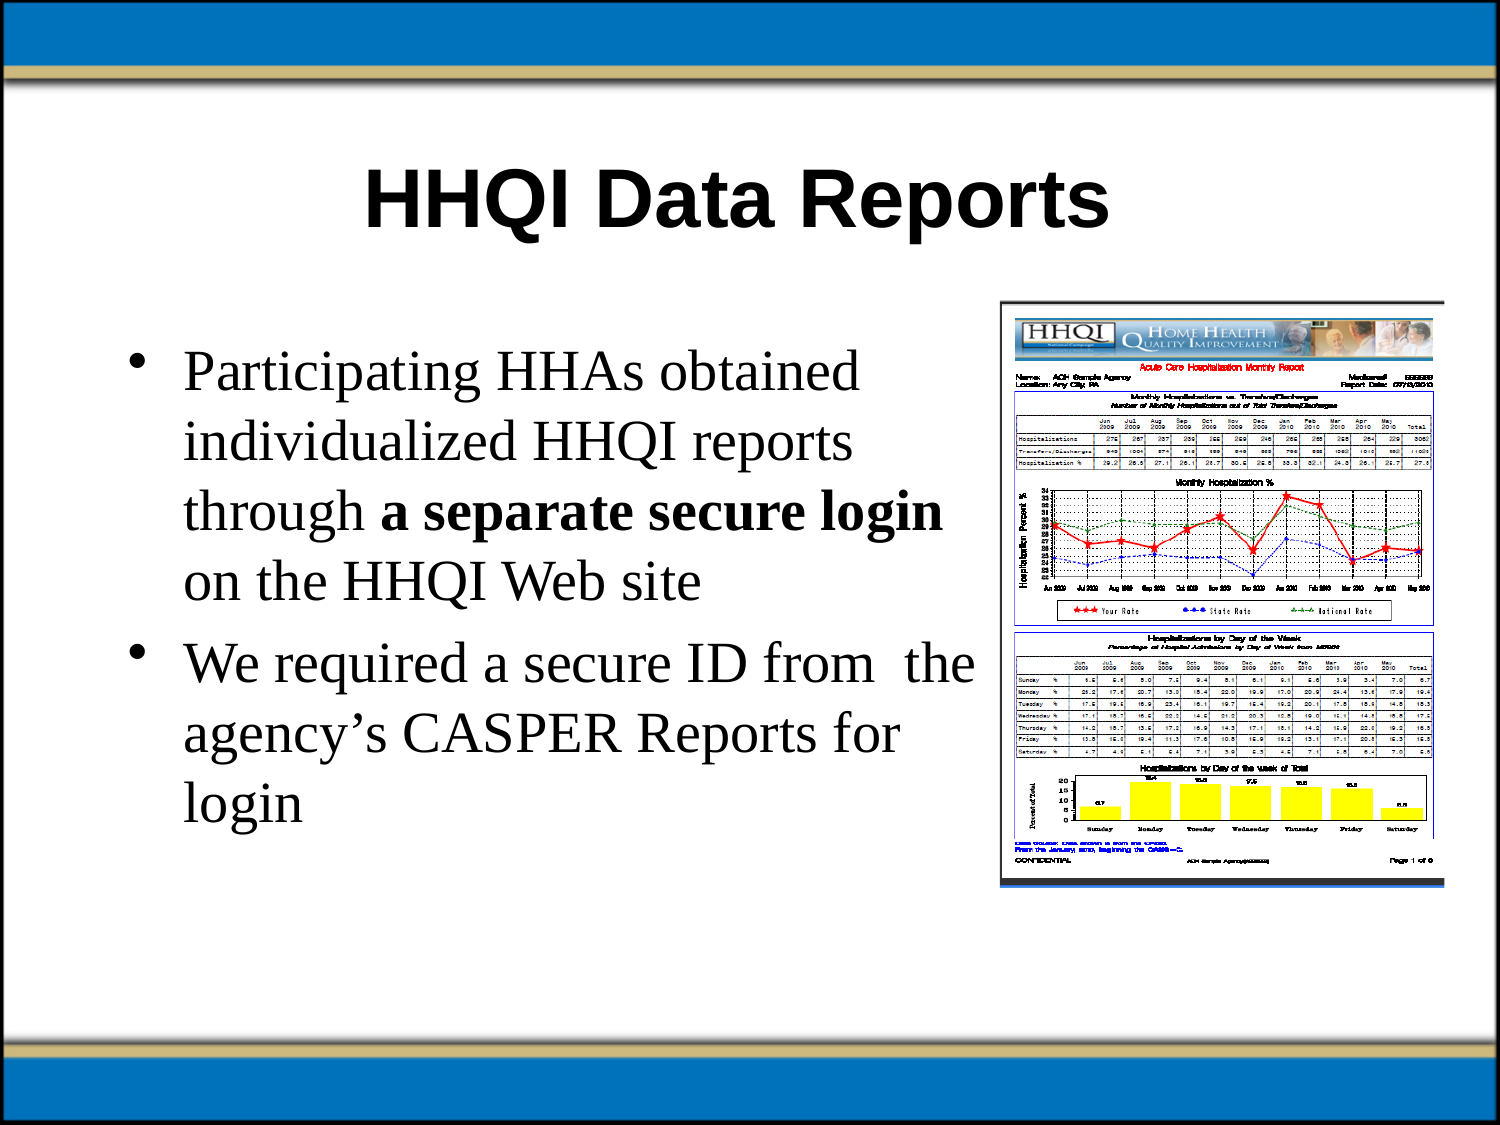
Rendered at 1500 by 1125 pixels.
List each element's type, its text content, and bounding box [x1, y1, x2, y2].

list Participating HHAs obtained individualized HHQI reports through a separate secure login on the HHQI Web site We required a secure ID from the agency’s CASPER Reports for login [112, 324, 1000, 1000]
title HHQI Data Reports [112, 99, 1388, 288]
picture [0, 0, 1500, 1125]
